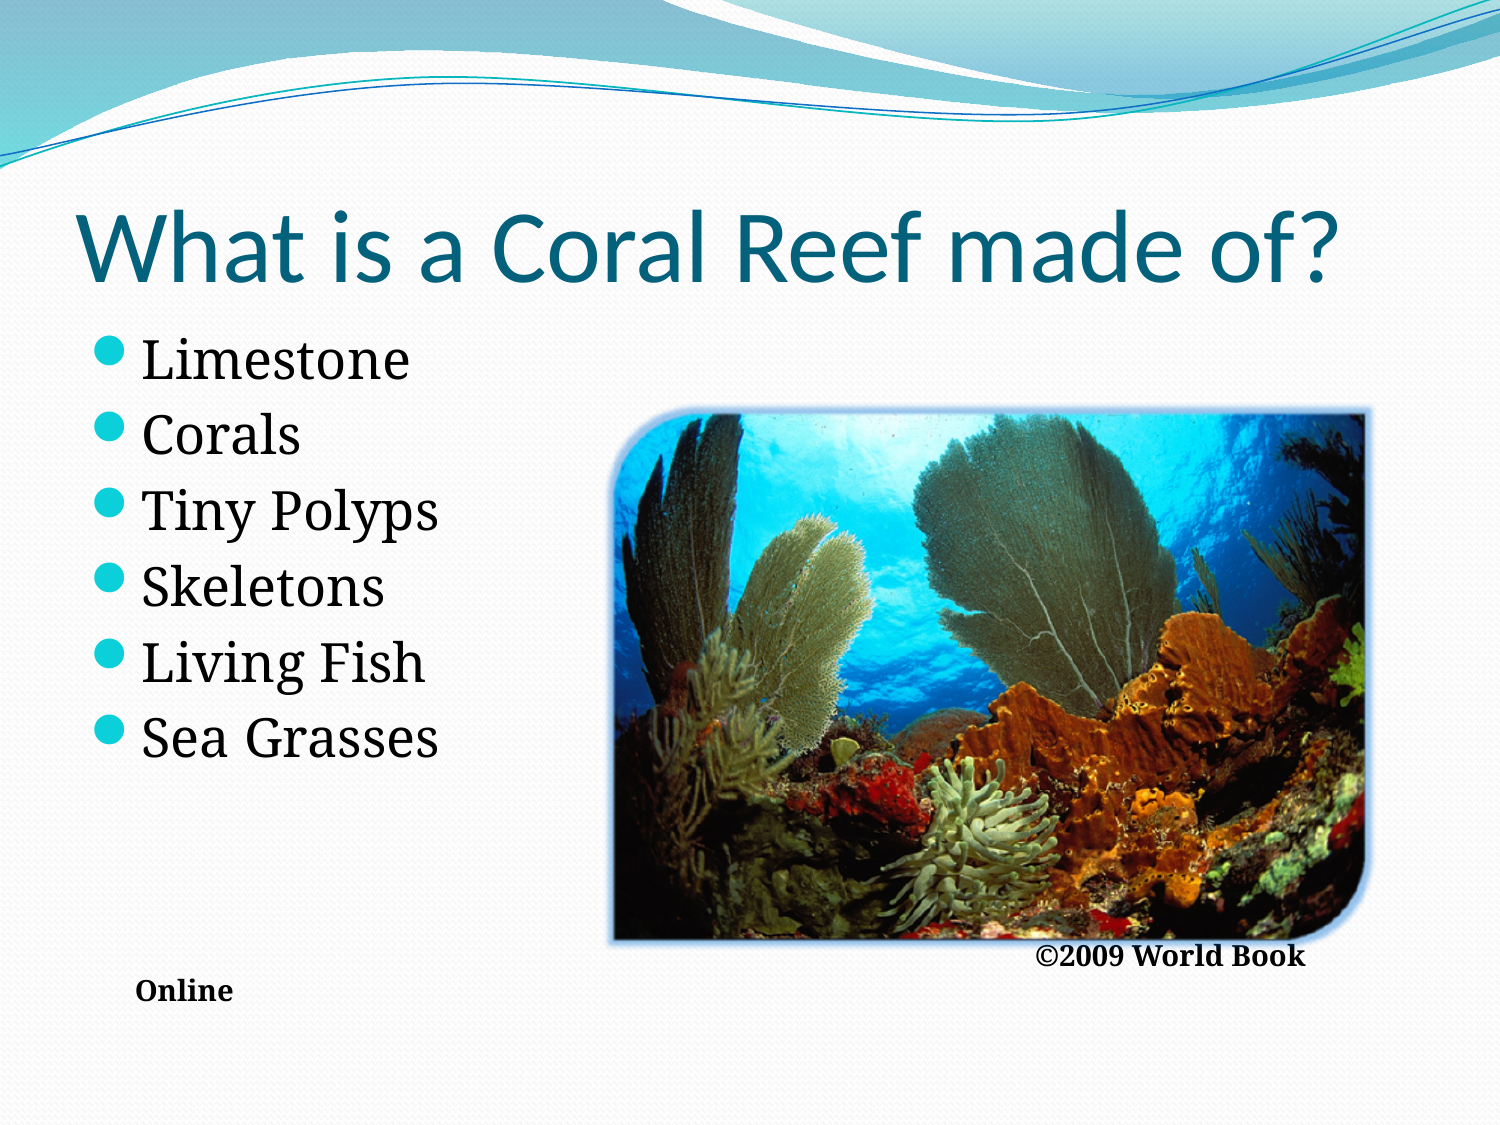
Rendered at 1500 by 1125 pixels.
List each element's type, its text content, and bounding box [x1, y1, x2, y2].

list Limestone Corals Tiny Polyps Skeletons Living Fish Sea Grasses ©2009 World Book Online [74, 317, 1426, 1038]
title What is a Coral Reef made of? [74, 115, 1426, 304]
picture [612, 412, 1366, 942]
